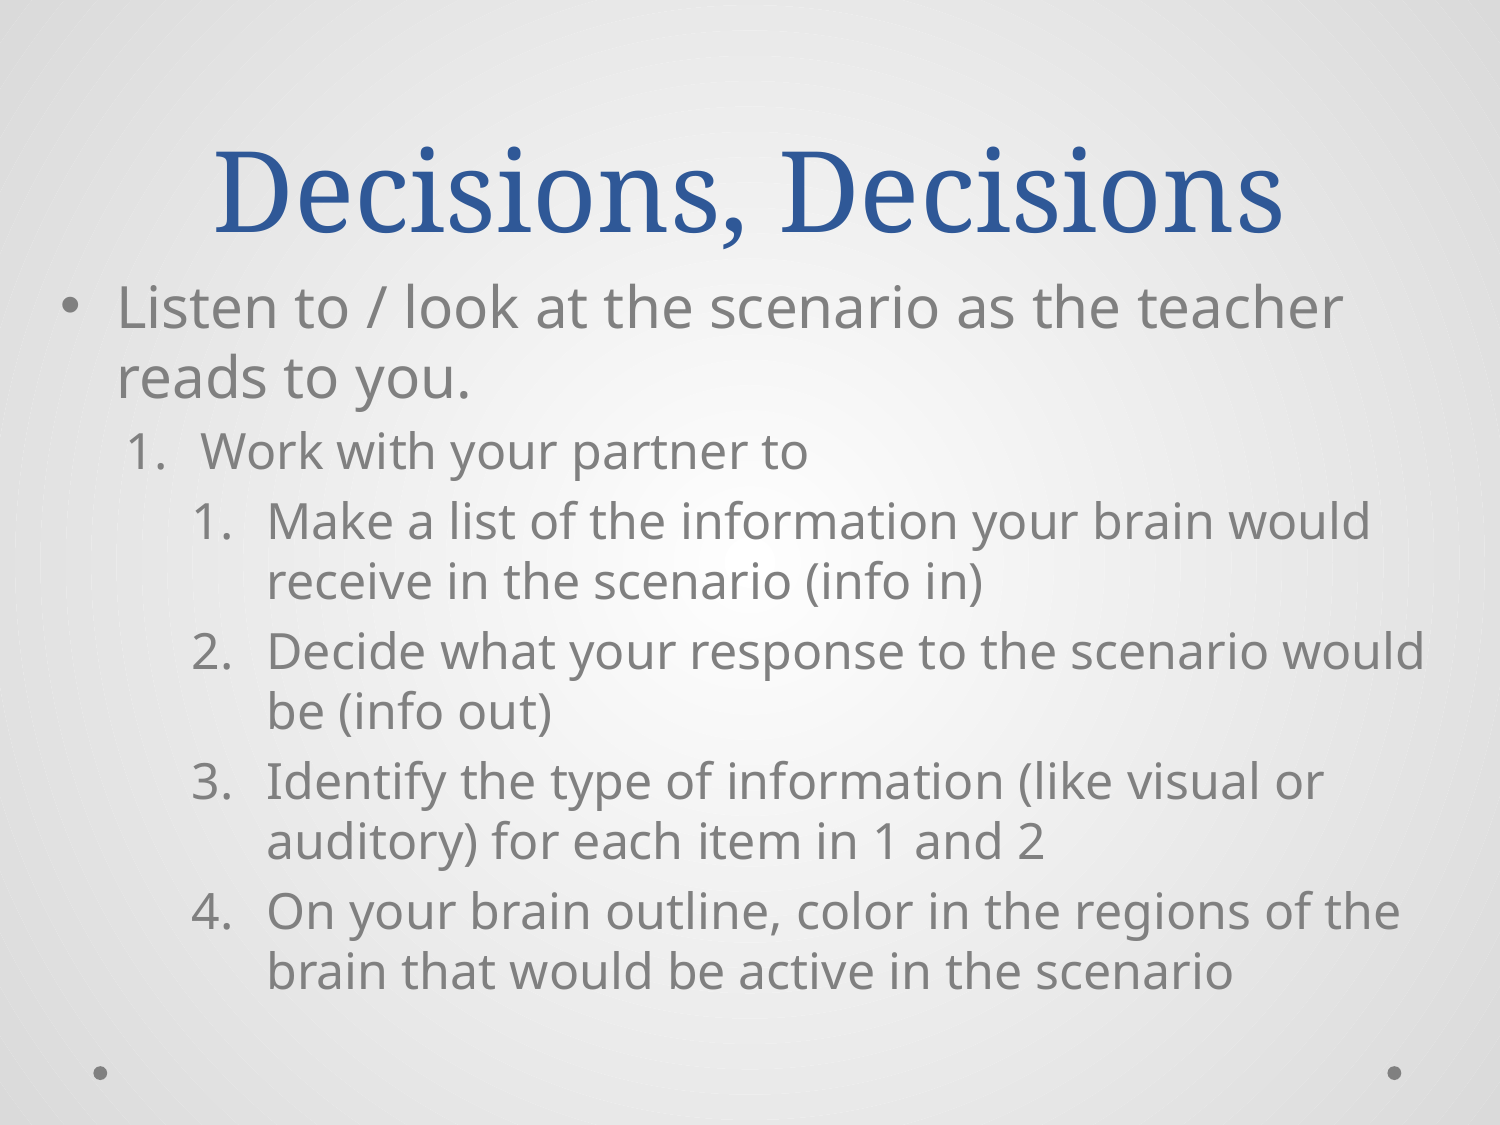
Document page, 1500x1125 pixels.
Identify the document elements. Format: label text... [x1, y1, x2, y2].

list Listen to / look at the scenario as the teacher reads to you. Work with your partner to Make a list of the information your brain would receive in the scenario (info in) Decide what your response to the scenario would be (info out) Identify the type of information (like visual or auditory) for each item in 1 and 2 On your brain outline, color in the regions of the brain that would be active in the scenario [45, 262, 1459, 1063]
title Decisions, Decisions [75, 0, 1425, 262]
